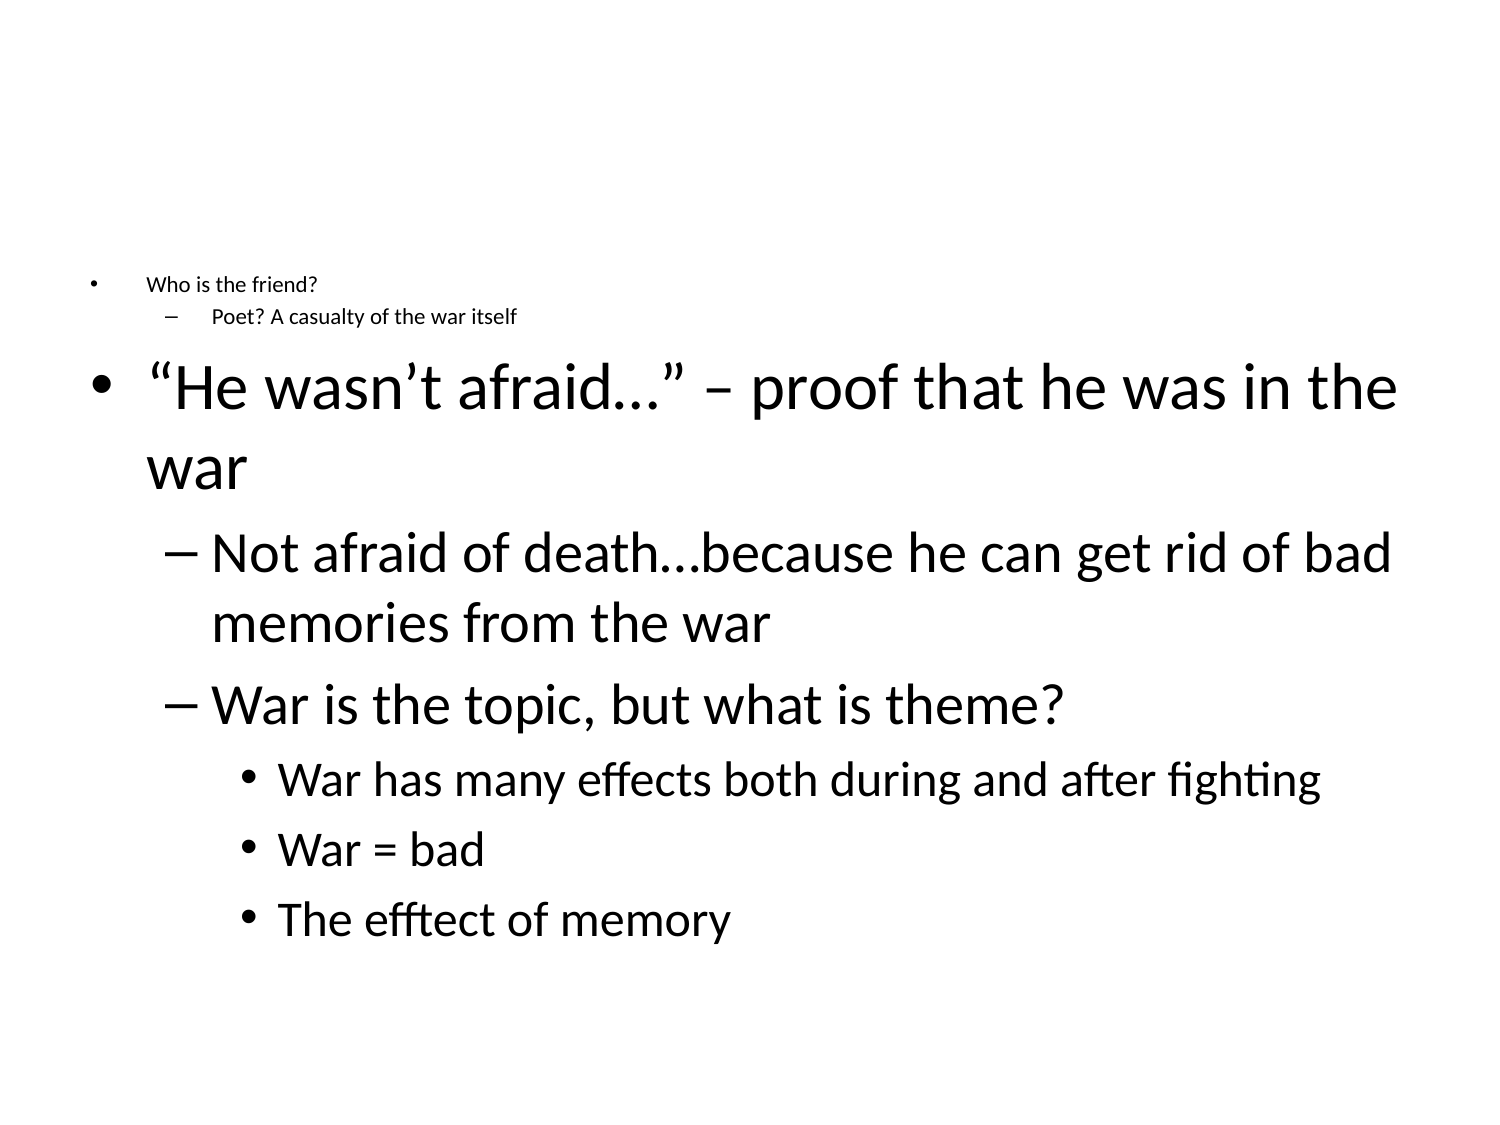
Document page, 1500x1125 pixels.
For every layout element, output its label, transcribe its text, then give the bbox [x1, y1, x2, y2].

list Who is the friend? Poet? A casualty of the war itself “He wasn’t afraid…” – proof that he was in the war Not afraid of death…because he can get rid of bad memories from the war War is the topic, but what is theme? War has many effects both during and after fighting War = bad The efftect of memory [75, 262, 1425, 1005]
